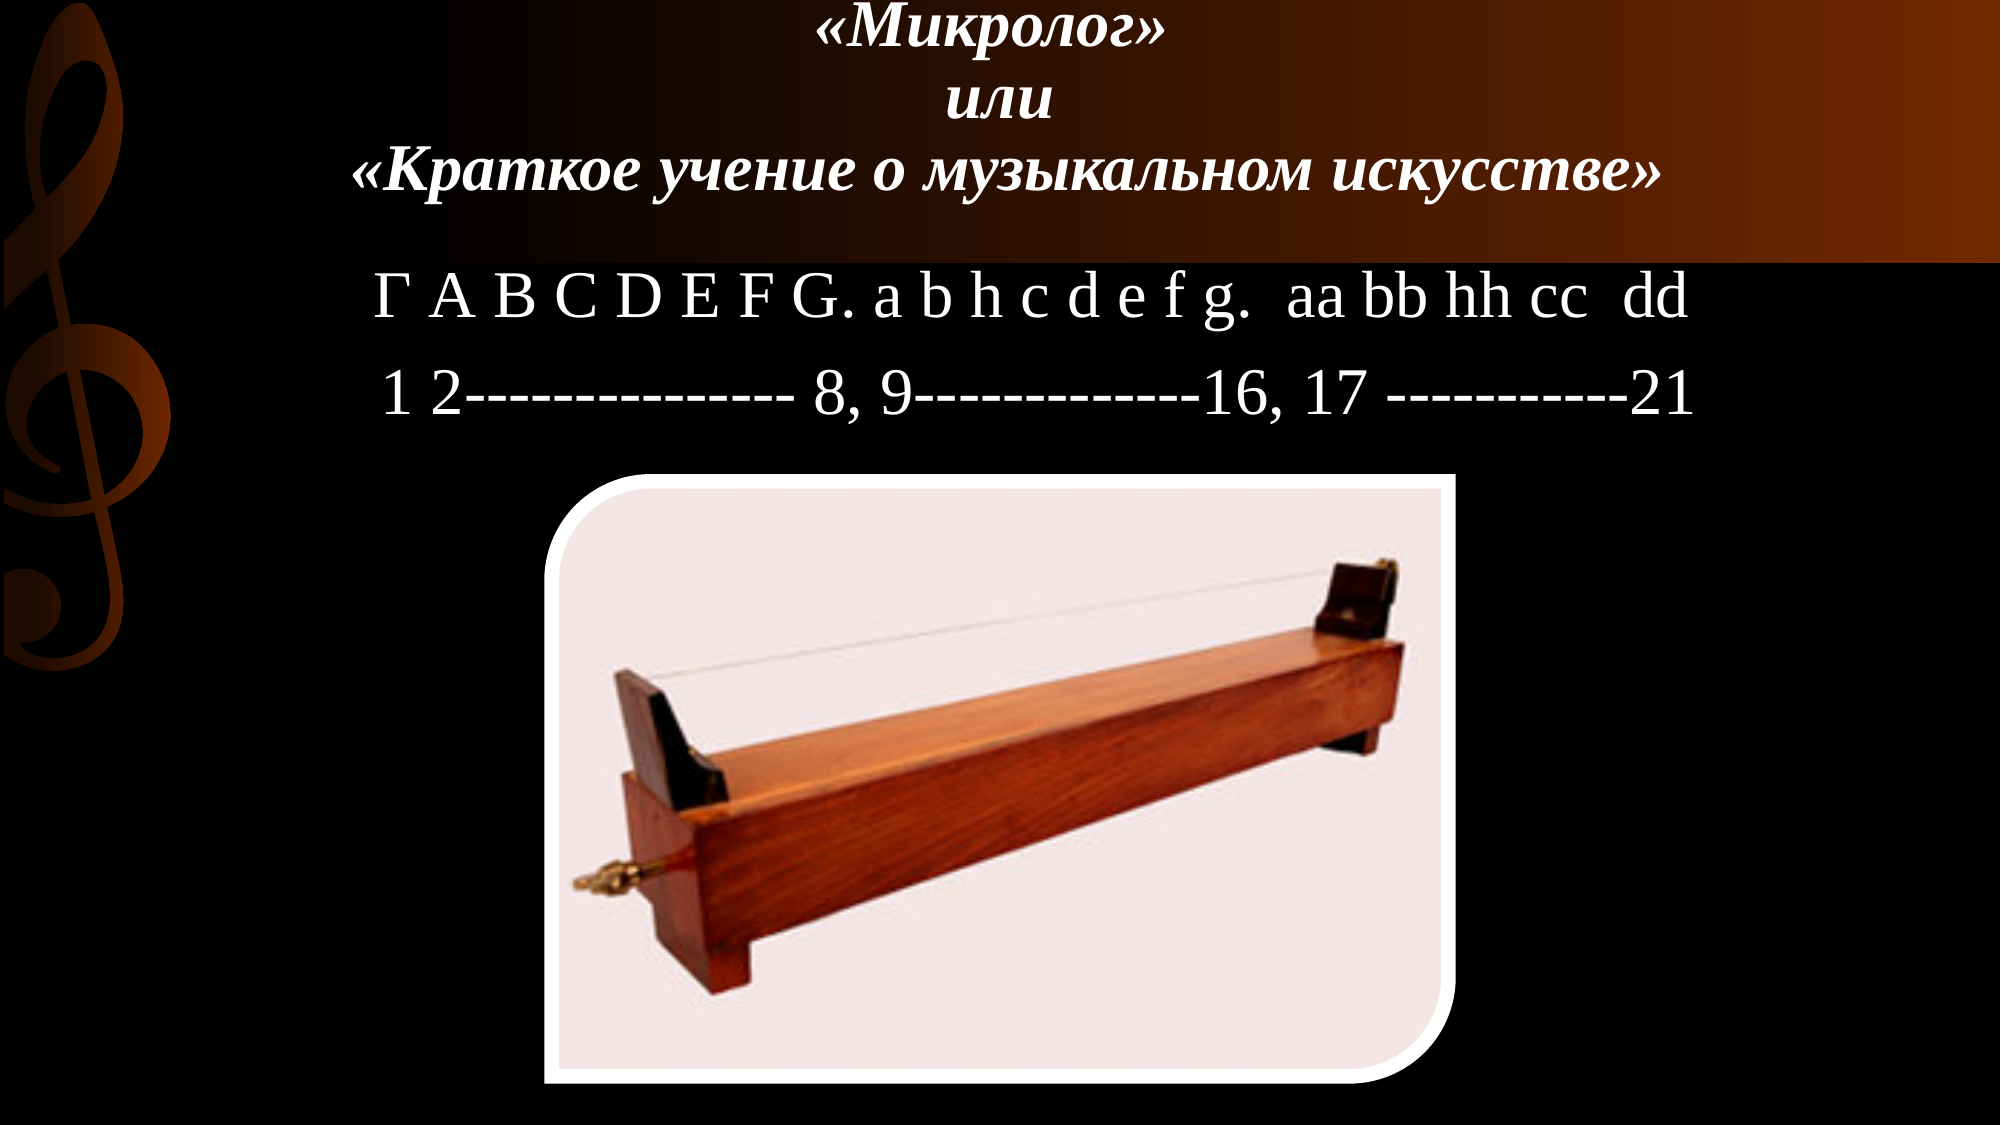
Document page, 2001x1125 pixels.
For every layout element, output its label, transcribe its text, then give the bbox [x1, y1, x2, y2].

list Г А В С D Е F G. а b h с d е f g. аа bb hh сс dd 1 2--------------- 8, 9-------------16, 17 -----------21 [288, 252, 1775, 528]
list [551, 481, 1449, 1077]
title «Микролог» или «Краткое учение о музыкальном искусстве» [225, 32, 1775, 213]
